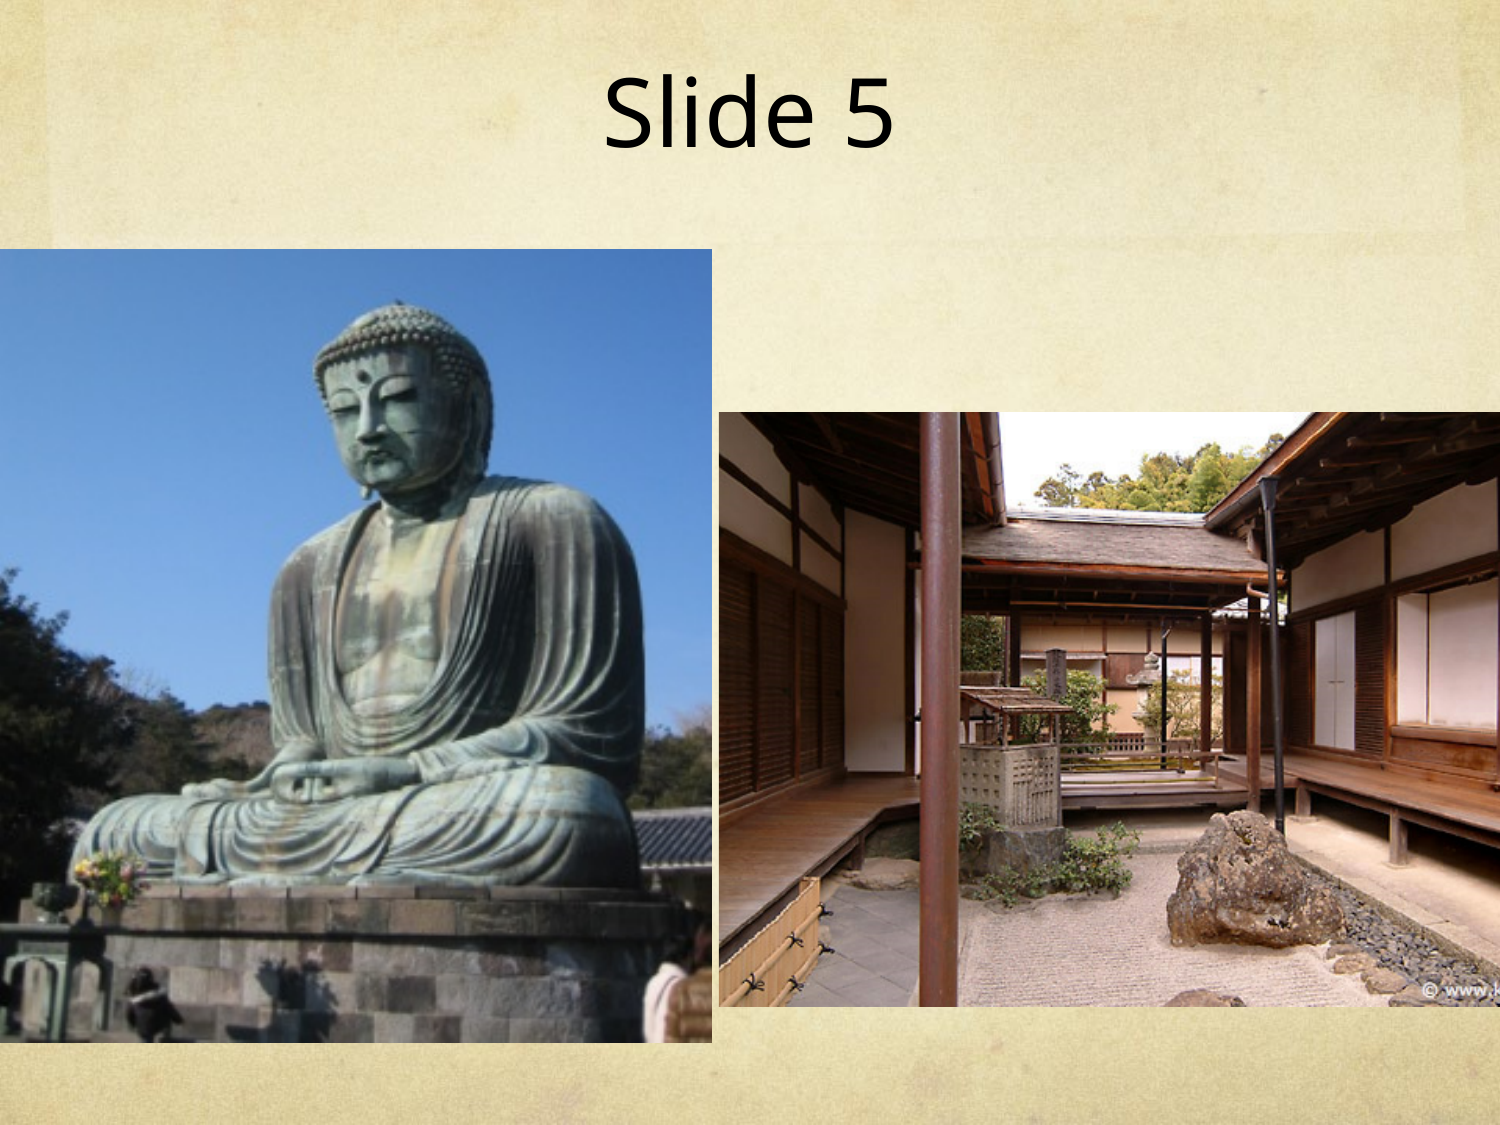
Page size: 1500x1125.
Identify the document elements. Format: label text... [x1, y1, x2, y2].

picture [0, 0, 1500, 1125]
title Slide 5 [150, 37, 1350, 180]
